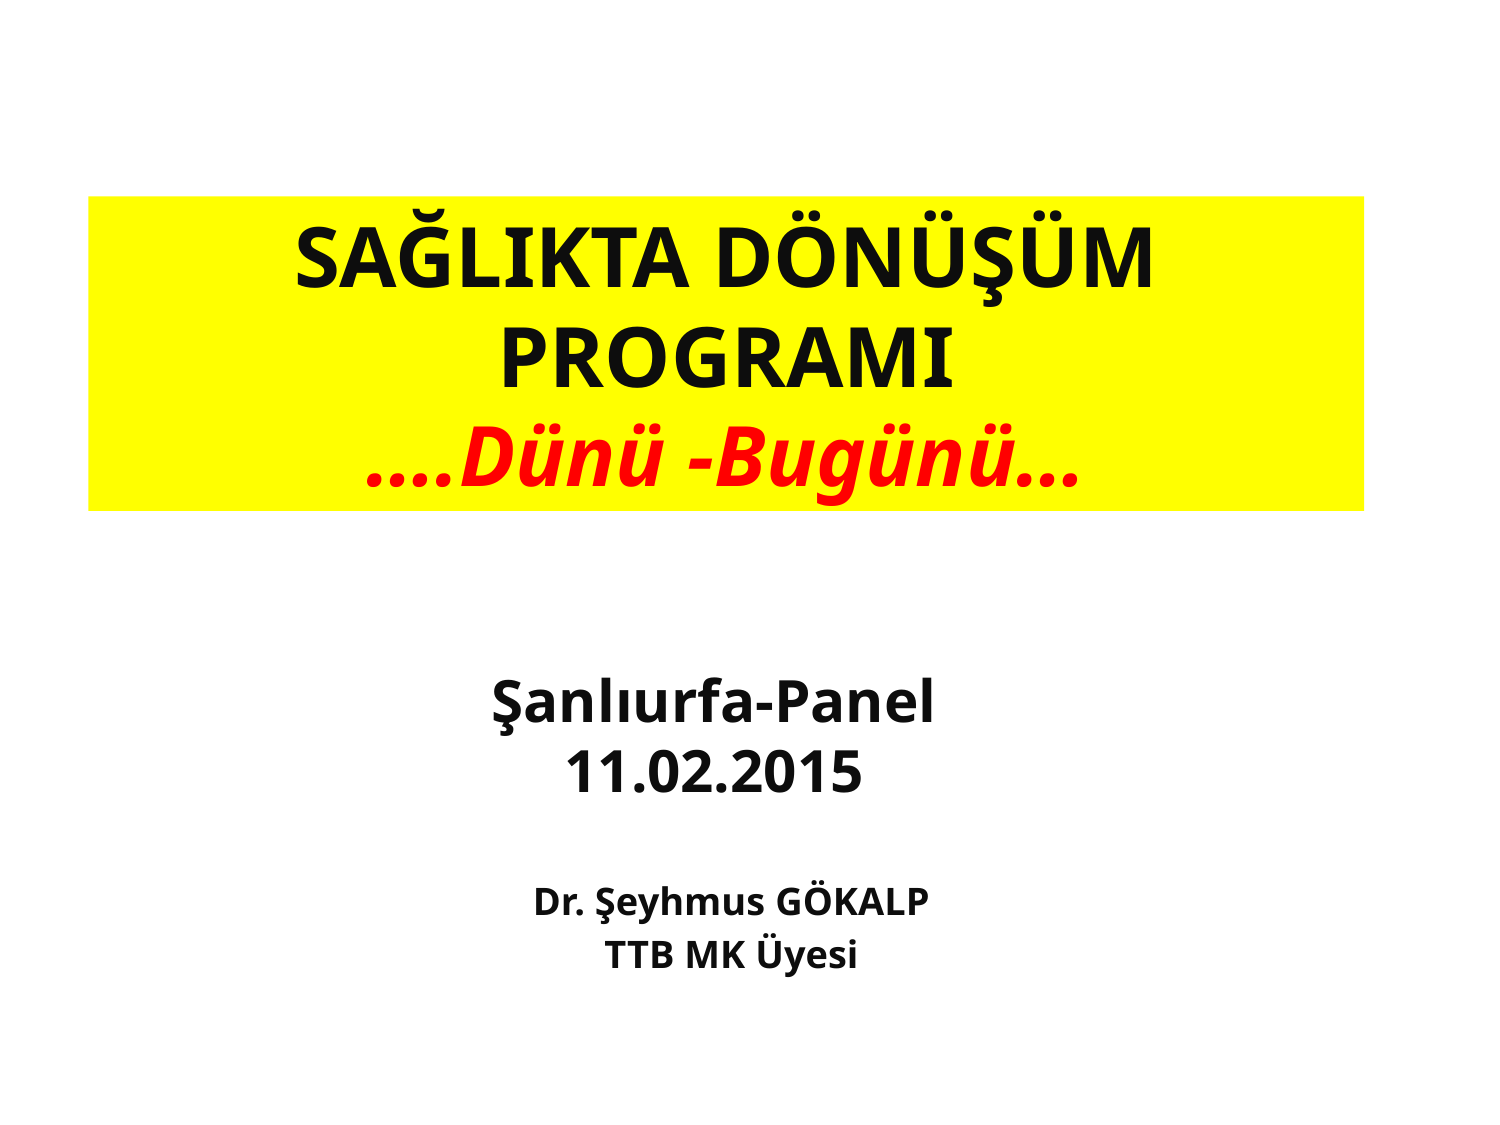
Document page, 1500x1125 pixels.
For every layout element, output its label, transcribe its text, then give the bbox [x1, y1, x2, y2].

text_box SAĞLIKTA DÖNÜŞÜM PROGRAMI ….Dünü -Bugünü… [88, 196, 1365, 511]
subtitle Dr. Şeyhmus GÖKALP TTB MK Üyesi [206, 869, 1257, 985]
title Şanlıurfa-Panel 11.02.2015 [76, 621, 1352, 846]
